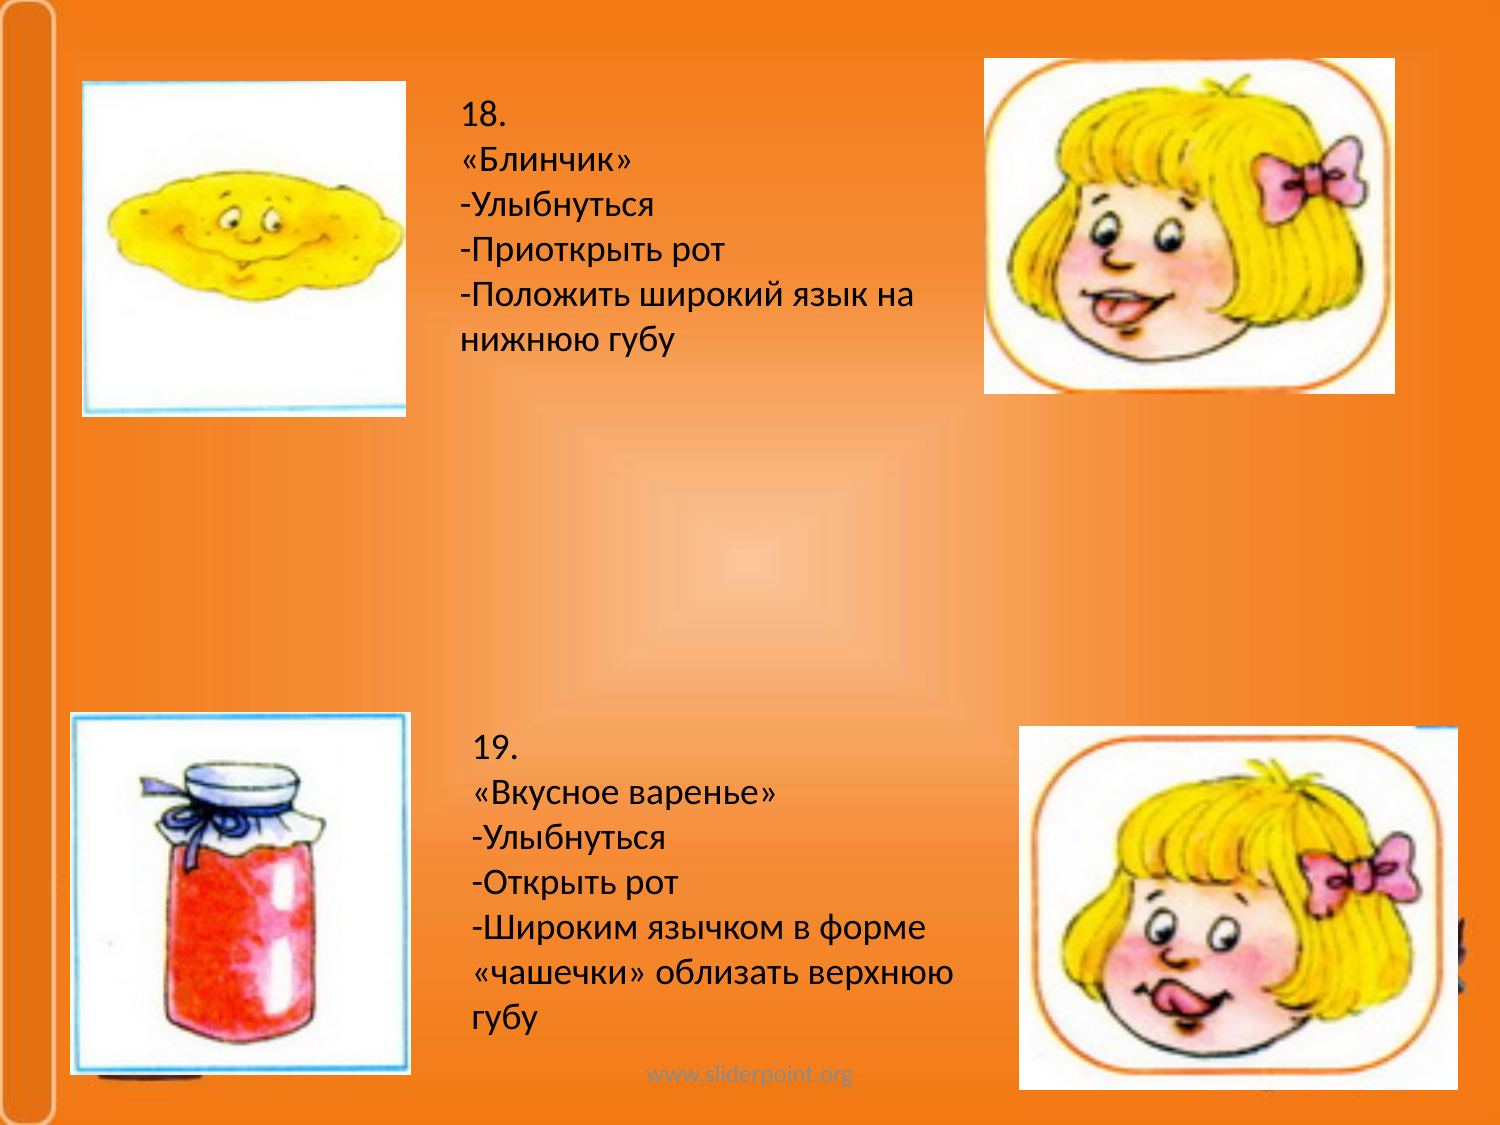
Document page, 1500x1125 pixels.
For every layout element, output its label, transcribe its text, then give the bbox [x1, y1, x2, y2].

text_box 18. «Блинчик» -Улыбнуться -Приоткрыть рот -Положить широкий язык на нижнюю губу [445, 81, 938, 367]
picture [0, 0, 1500, 1125]
footer www.sliderpoint.org [512, 1042, 988, 1103]
text_box 19. «Вкусное варенье» -Улыбнуться -Открыть рот -Широким язычком в форме «чашечки» облизать верхнюю губу [456, 714, 996, 1045]
